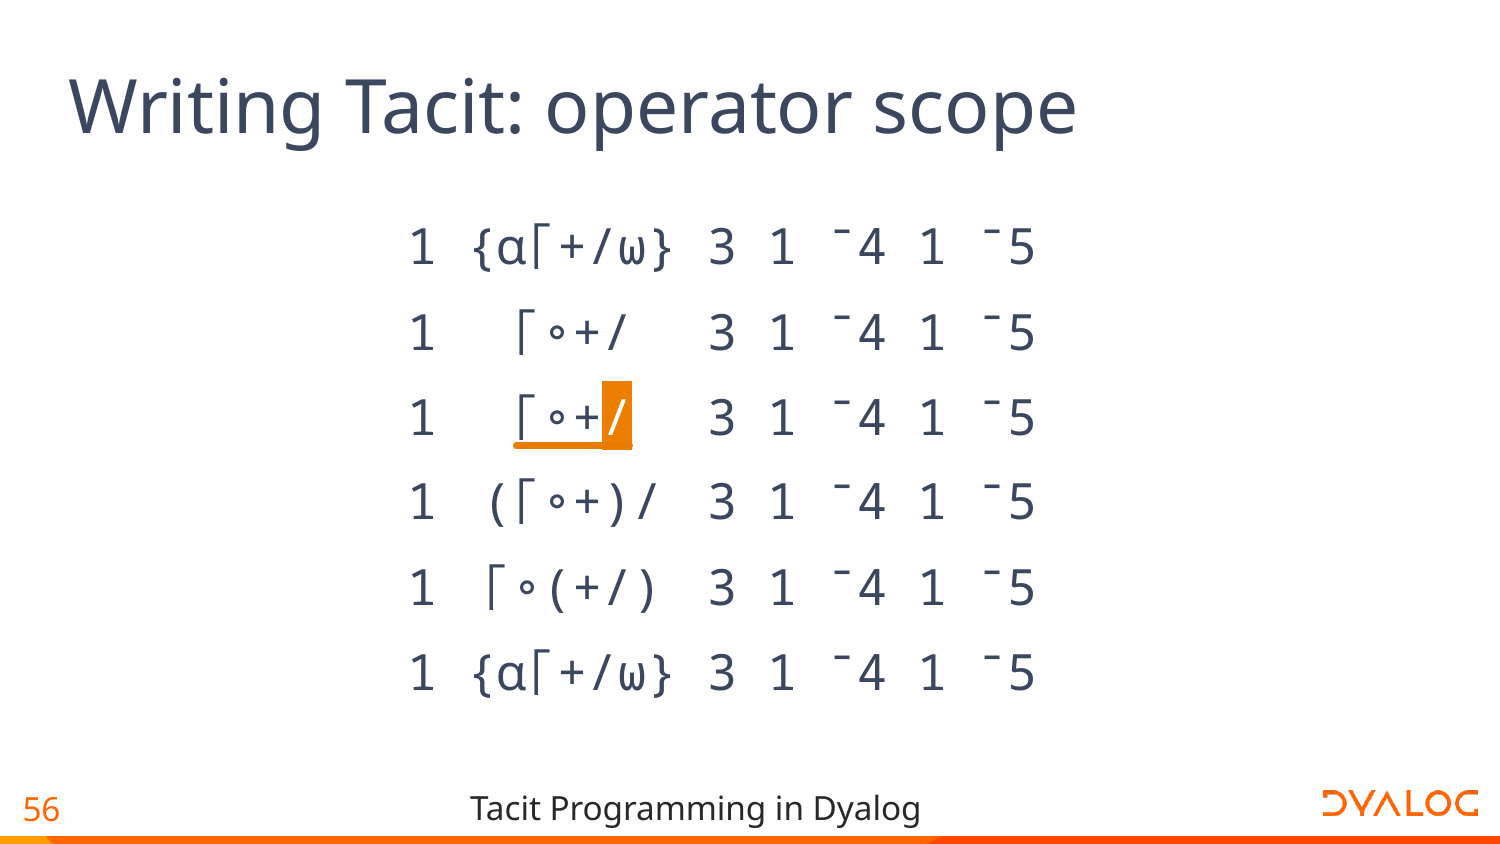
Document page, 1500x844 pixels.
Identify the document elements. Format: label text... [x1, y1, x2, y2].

picture [0, 836, 1500, 844]
title Writing Tacit: operator scope [53, 43, 1121, 157]
list 1 {⍺⌈+/⍵} 3 1 ¯4 1 ¯5 1 ⌈∘+/ 3 1 ¯4 1 ¯5 1 ⌈∘+/ 3 1 ¯4 1 ¯5 1 (⌈∘+)/ 3 1 ¯4 1 ¯5 1 ⌈∘(+/) 3 1 ¯4 1 ¯5 1 {⍺⌈+/⍵} 3 1 ¯4 1 ¯5 [53, 207, 1053, 740]
picture [1323, 790, 1478, 816]
